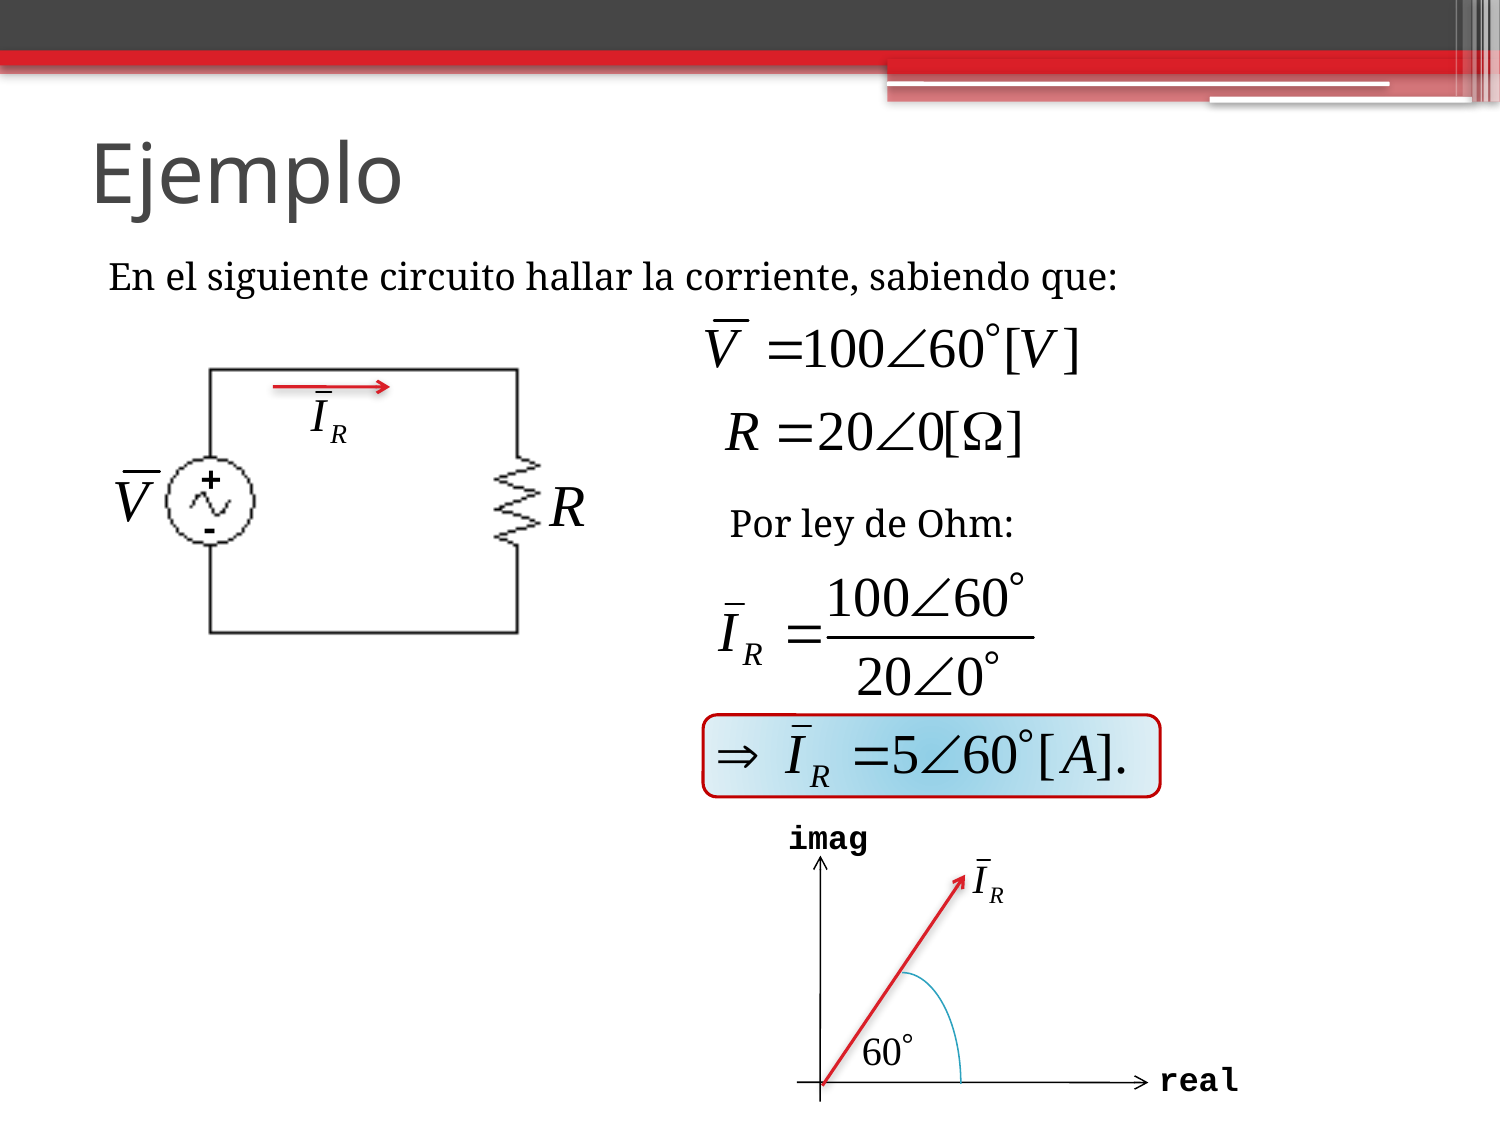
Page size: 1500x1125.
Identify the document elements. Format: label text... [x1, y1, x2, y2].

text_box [699, 306, 1091, 392]
title Ejemplo [75, 82, 1425, 258]
text_box [1143, 713, 1162, 799]
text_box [773, 808, 1278, 1125]
text_box En el siguiente circuito hallar la corriente, sabiendo que: [93, 246, 1266, 306]
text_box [714, 398, 1031, 474]
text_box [708, 562, 1137, 798]
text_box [108, 339, 598, 669]
text_box Por ley de Ohm: [714, 492, 1161, 552]
